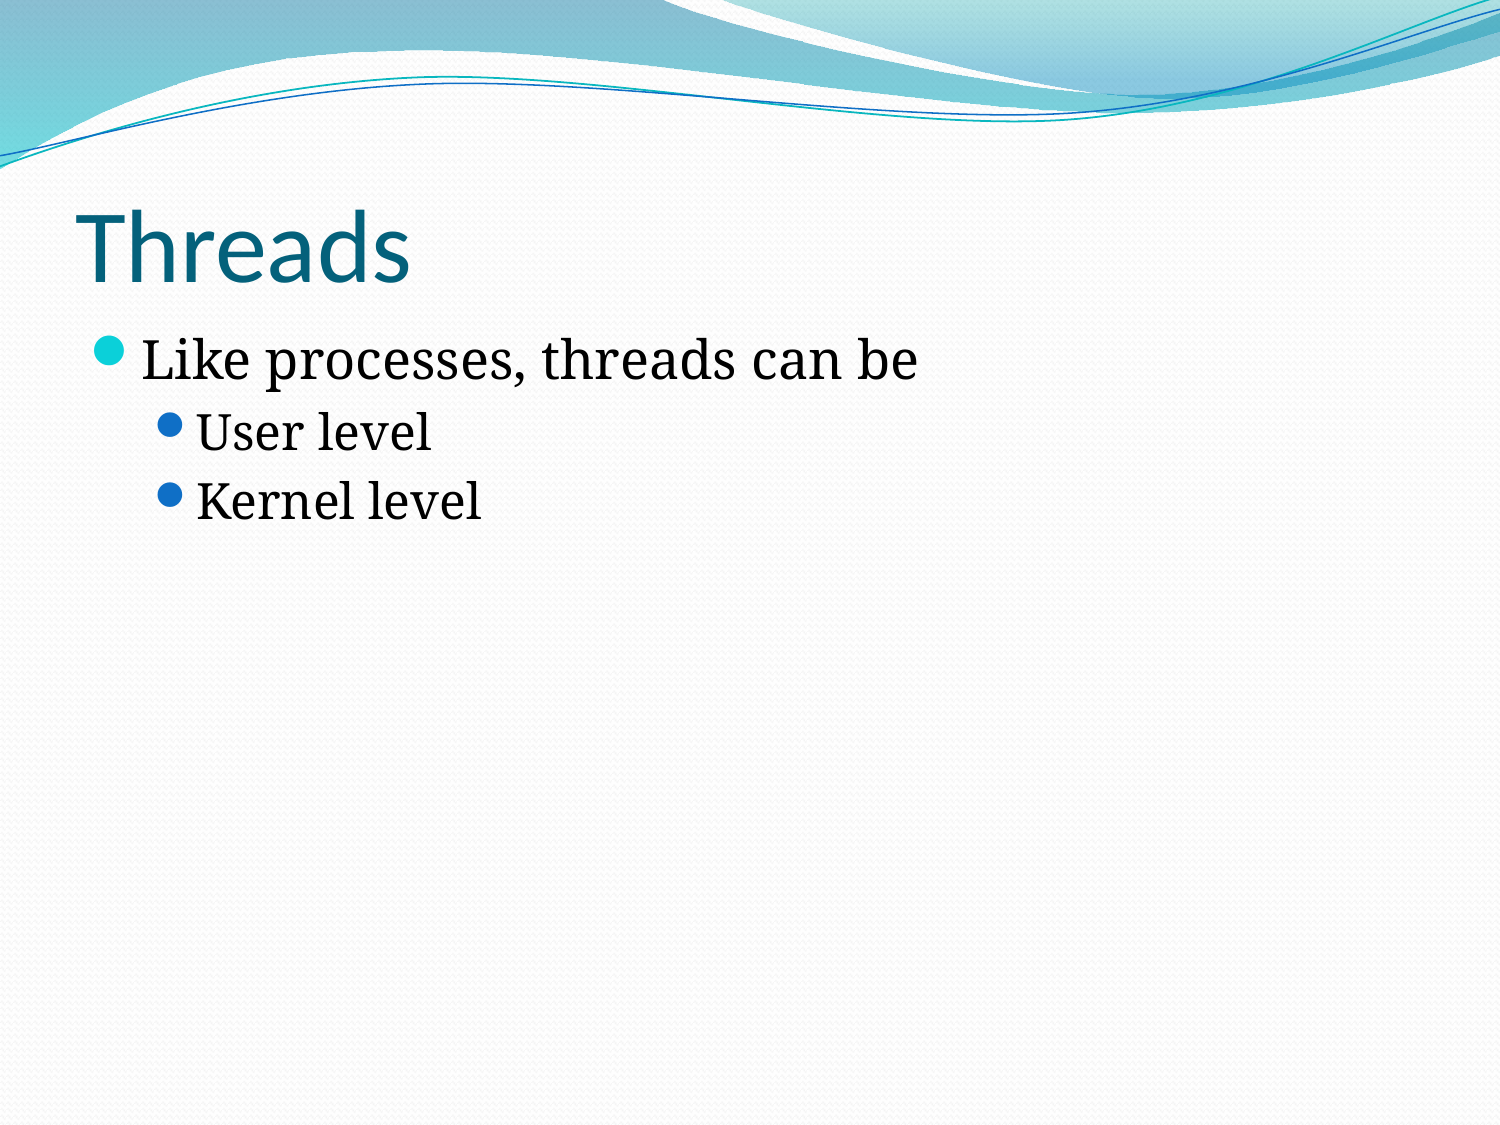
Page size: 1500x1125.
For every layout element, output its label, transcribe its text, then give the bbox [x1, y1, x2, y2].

title Threads [75, 115, 1425, 303]
list Like processes, threads can be User level Kernel level [75, 317, 1425, 1038]
